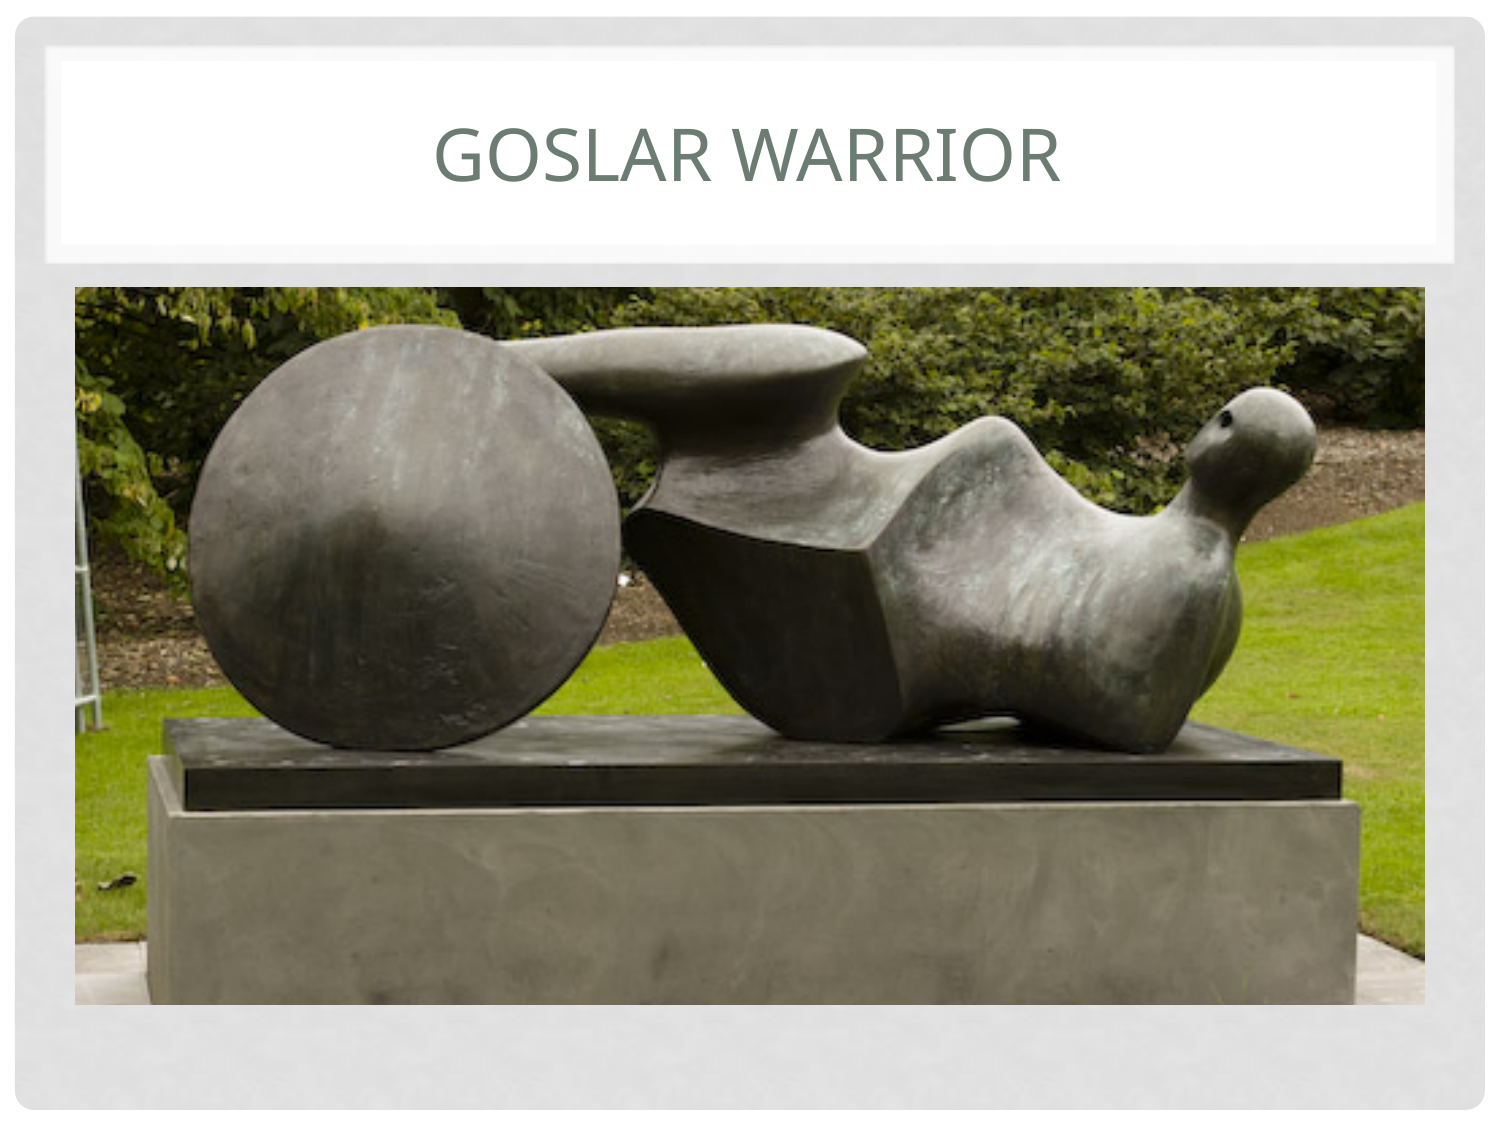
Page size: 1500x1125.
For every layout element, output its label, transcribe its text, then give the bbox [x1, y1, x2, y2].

title Goslar Warrior [69, 66, 1425, 238]
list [74, 287, 1426, 1006]
